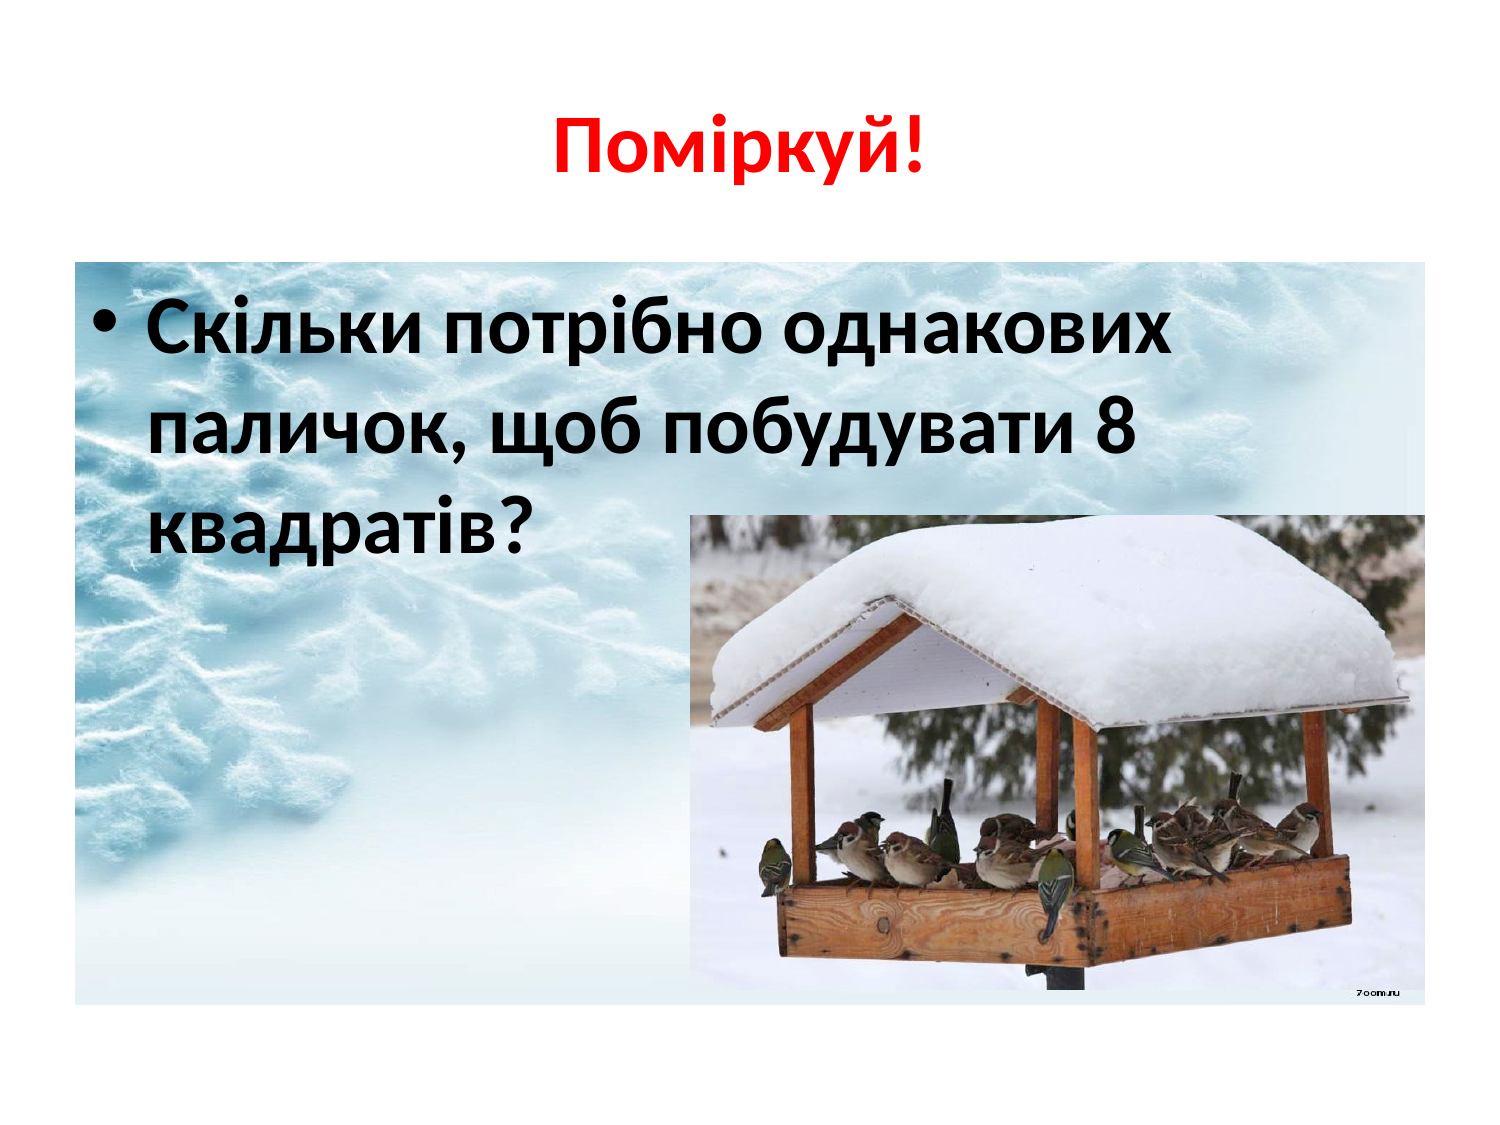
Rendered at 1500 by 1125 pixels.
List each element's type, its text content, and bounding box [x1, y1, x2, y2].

picture [690, 514, 1426, 990]
title Поміркуй! [75, 45, 1425, 233]
list Скільки потрібно однакових паличок, щоб побудувати 8 квадратів? [75, 262, 1425, 1005]
